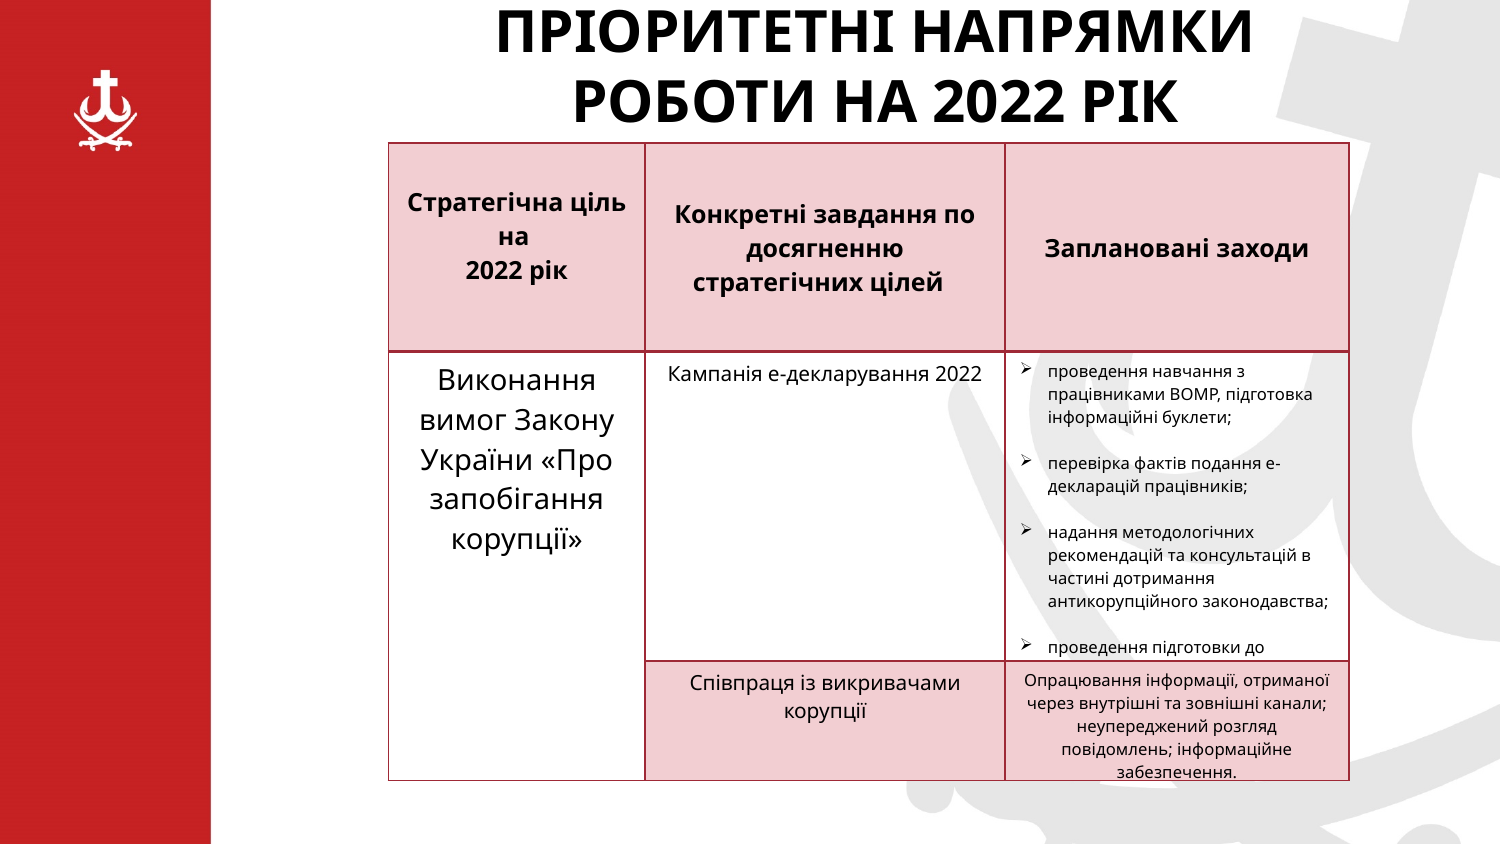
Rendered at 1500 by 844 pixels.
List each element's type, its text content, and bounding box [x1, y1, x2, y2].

table_header Конкретні завдання по досягненню стратегічних цілей [646, 144, 1004, 350]
table_cell Кампанія е-декларування 2022 [646, 353, 1004, 660]
table_cell проведення навчання з працівниками ВОМР, підготовка інформаційні буклети; перевірка фактів подання е-декларацій працівників; надання методологічних рекомендацій та консультацій в частині дотримання антикорупційного законодавства; проведення підготовки до кампанії е-декларування 2023. [1006, 353, 1348, 660]
table_cell Виконання вимог Закону України «Про запобігання корупції» [389, 353, 644, 780]
picture [0, 0, 1500, 844]
table_header Стратегічна ціль на 2022 рік [389, 144, 644, 350]
table_cell Співпраця із викривачами корупції [646, 662, 1004, 780]
table_cell Опрацювання інформації, отриманої через внутрішні та зовнішні канали; неупереджений розгляд повідомлень; інформаційне забезпечення. [1006, 662, 1348, 780]
table_header Заплановані заходи [1006, 144, 1348, 350]
text_box ПРІОРИТЕТНІ НАПРЯМКИ РОБОТИ НА 2022 РІК [388, 0, 1362, 142]
